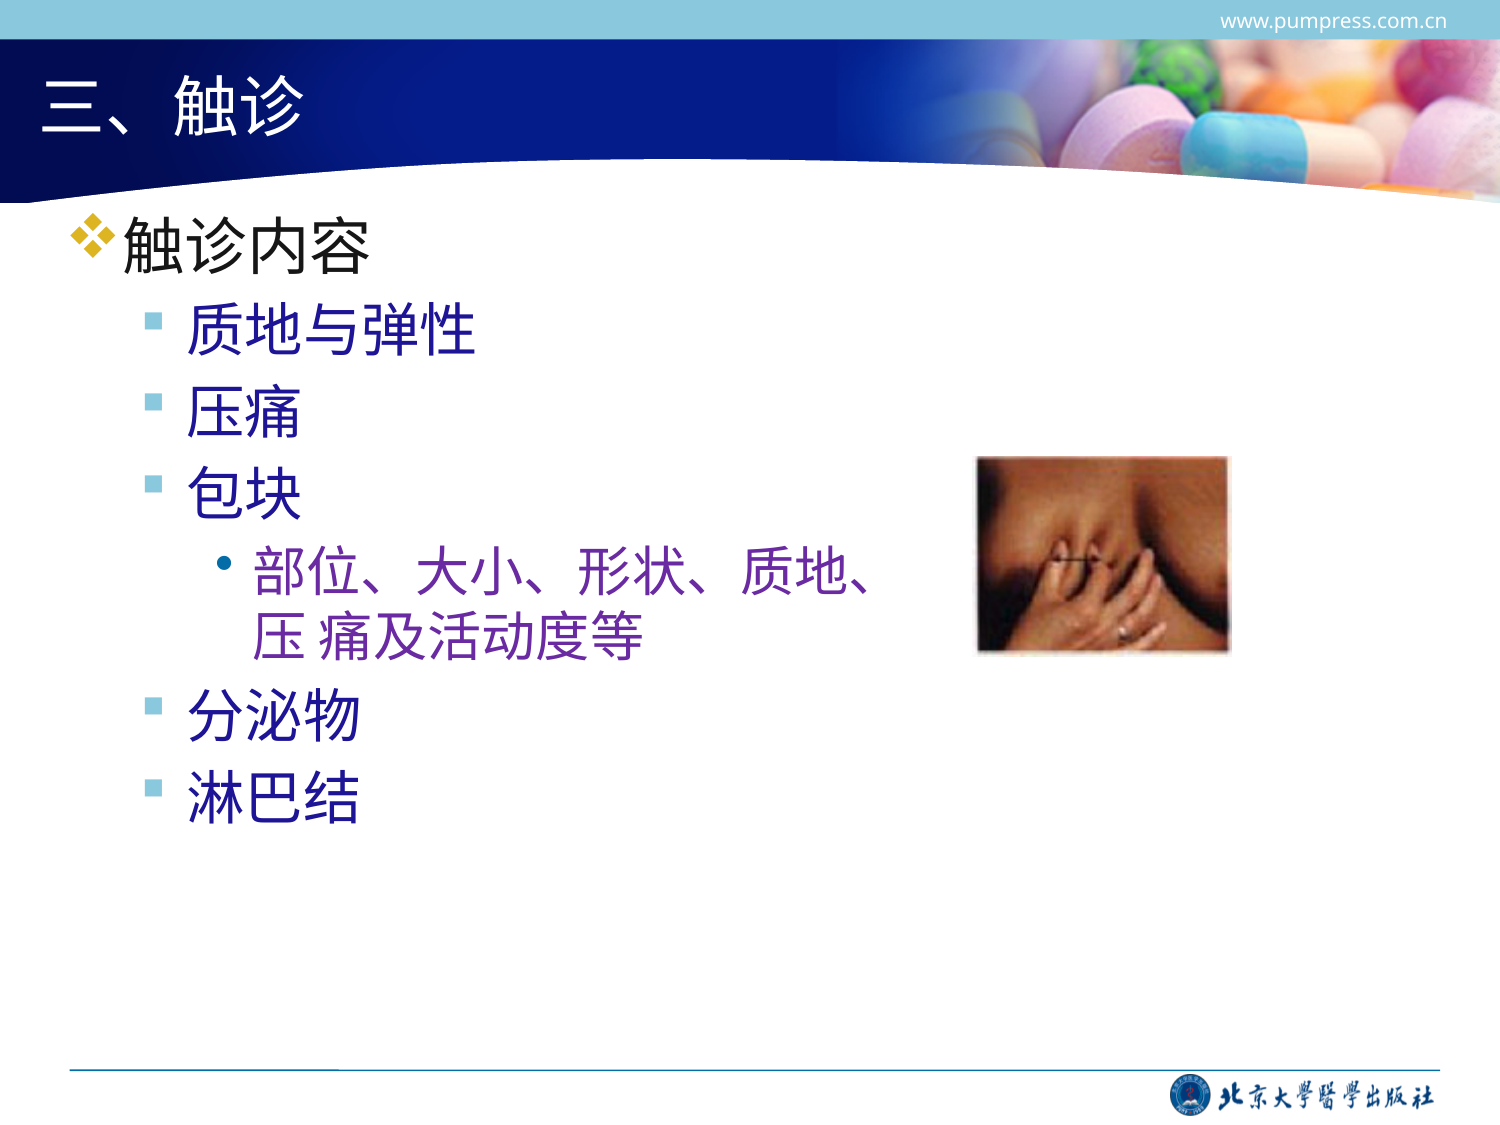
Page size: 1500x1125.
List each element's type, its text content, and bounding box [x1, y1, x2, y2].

picture [1170, 1074, 1436, 1118]
picture [972, 456, 1232, 658]
title 三、触诊 [23, 58, 1349, 152]
picture [0, 40, 1500, 203]
slide_number www.pumpress.com.cn [1024, 0, 1463, 38]
list 触诊内容 质地与弹性 压痛 包块 部位、大小、形状、质地、压 痛及活动度等 分泌物 淋巴结 [49, 198, 950, 1026]
